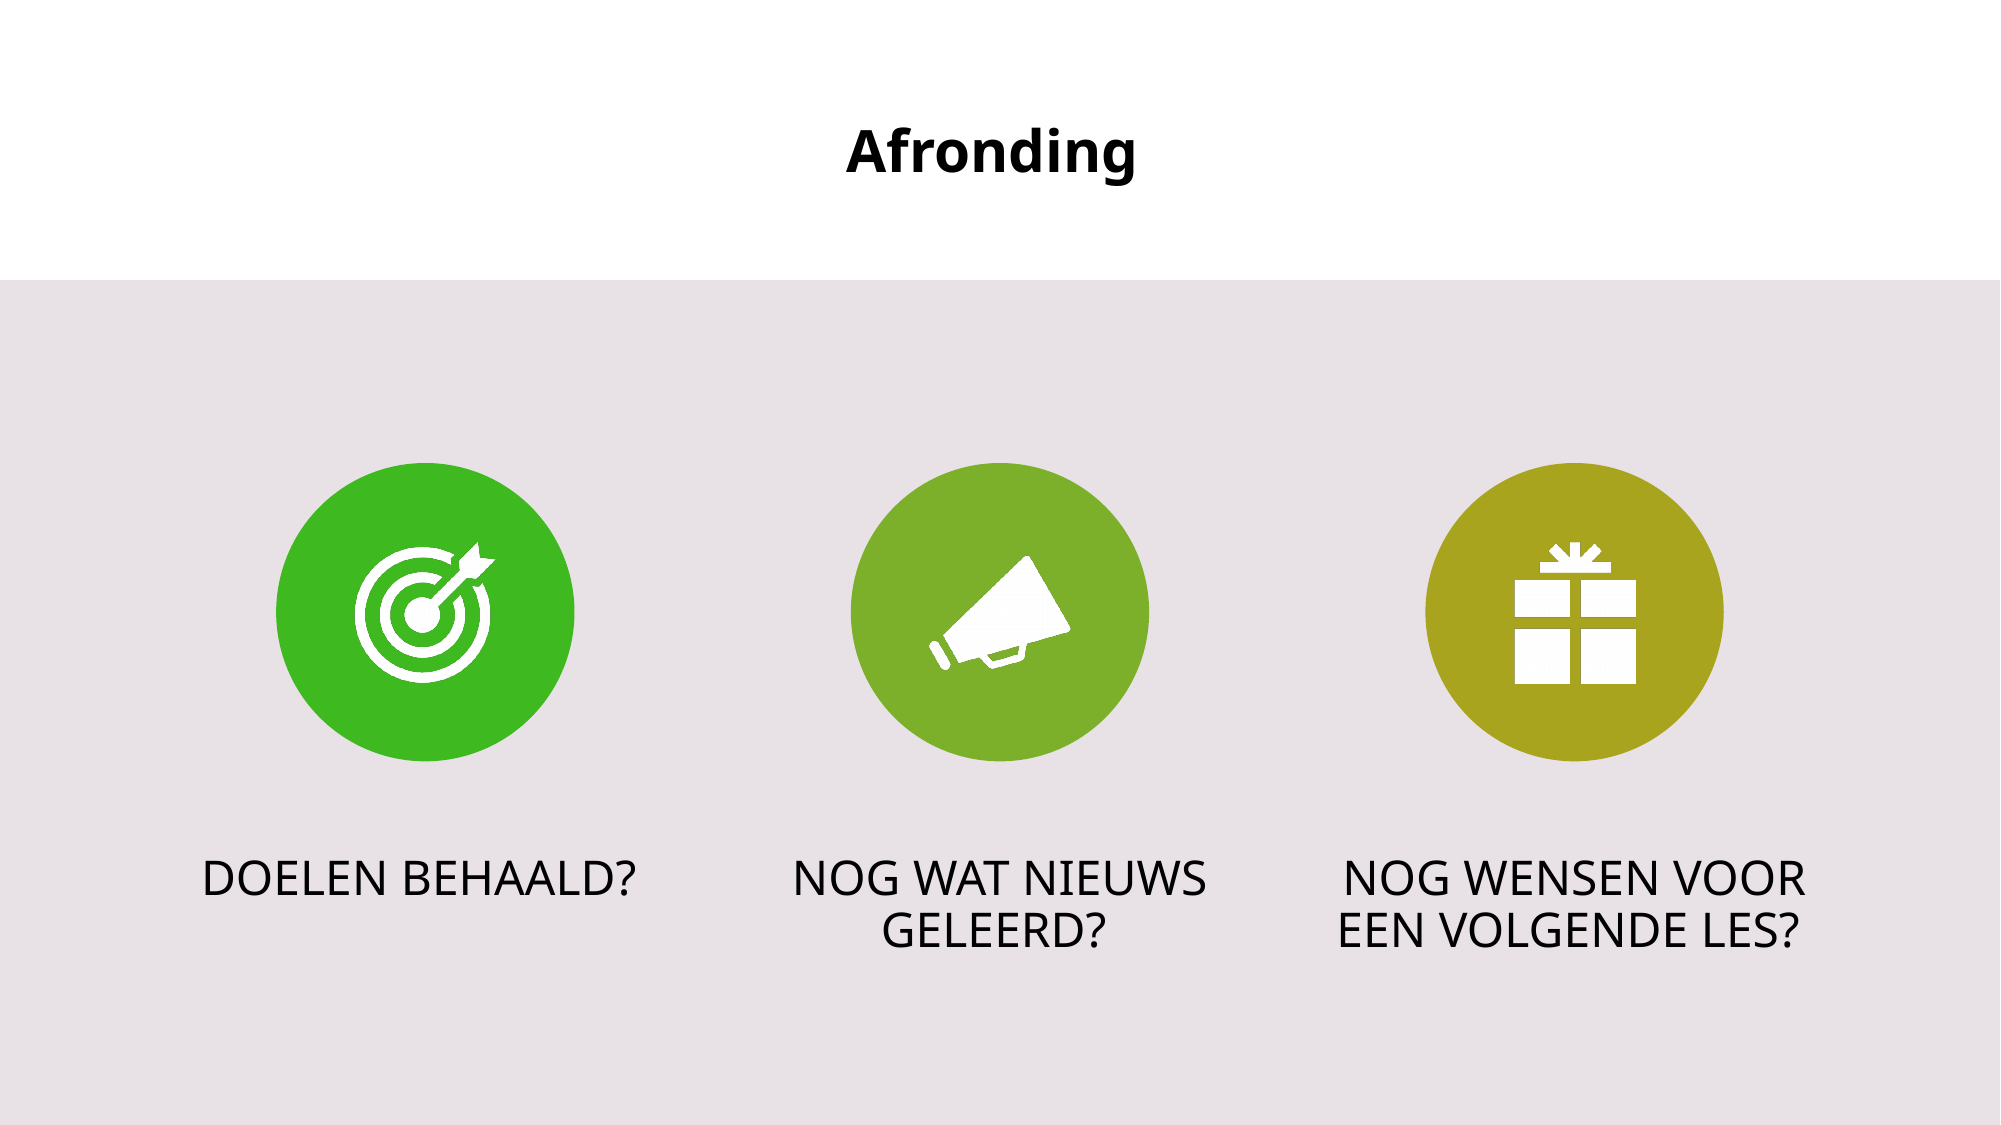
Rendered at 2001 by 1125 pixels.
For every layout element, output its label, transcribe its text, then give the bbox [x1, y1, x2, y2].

text_box [0, 0, 2000, 279]
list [176, 460, 1824, 975]
title Afronding [176, 73, 1824, 219]
text_box [0, 279, 2000, 1125]
